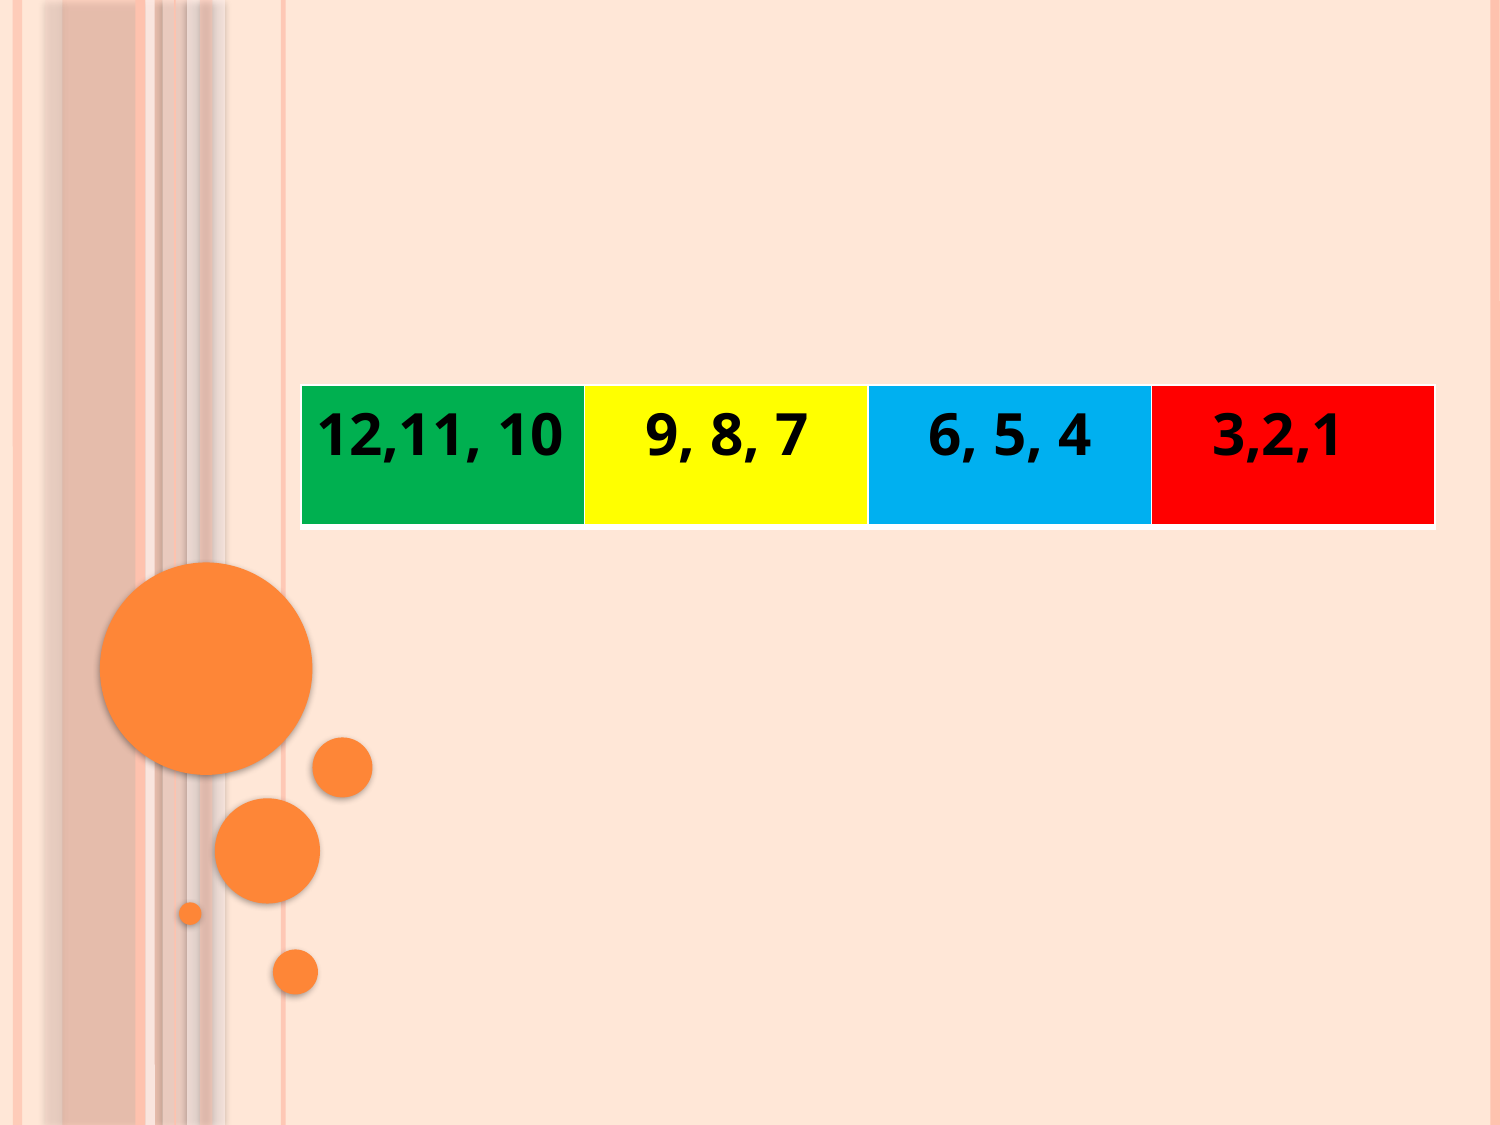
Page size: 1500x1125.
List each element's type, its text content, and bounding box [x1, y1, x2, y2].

table_header 3,2,1 [1152, 386, 1434, 524]
table_header 12,11, 10 [302, 386, 584, 524]
table_header 6, 5, 4 [869, 386, 1151, 524]
table_header 9, 8, 7 [585, 386, 867, 524]
